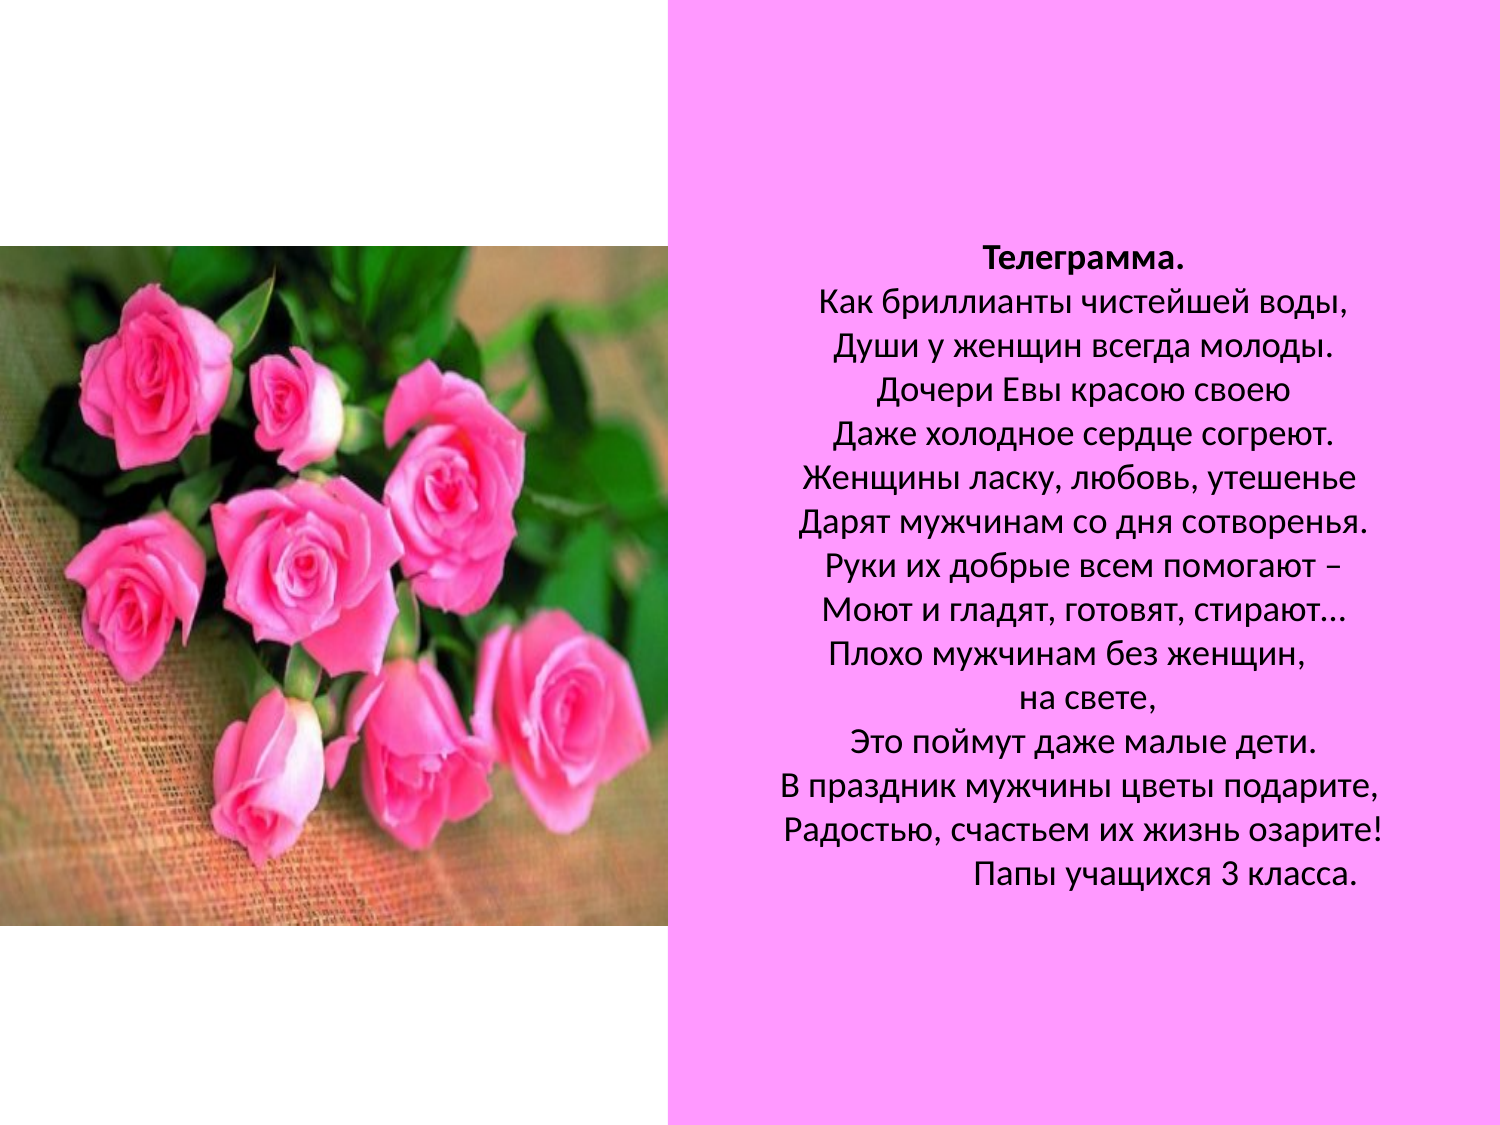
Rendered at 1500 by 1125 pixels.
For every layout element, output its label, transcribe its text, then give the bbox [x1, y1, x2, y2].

title Телеграмма. Как бриллианты чистейшей воды, Души у женщин всегда молоды. Дочери Евы красою своею Даже холодное сердце согреют. Женщины ласку, любовь, утешенье Дарят мужчинам со дня сотворенья. Руки их добрые всем помогают – Моют и гладят, готовят, стирают… Плохо мужчинам без женщин, на свете, Это поймут даже малые дети. В праздник мужчины цветы подарите, Радостью, счастьем их жизнь озарите! Папы учащихся 3 класса. [667, 0, 1500, 1125]
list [0, 245, 669, 926]
